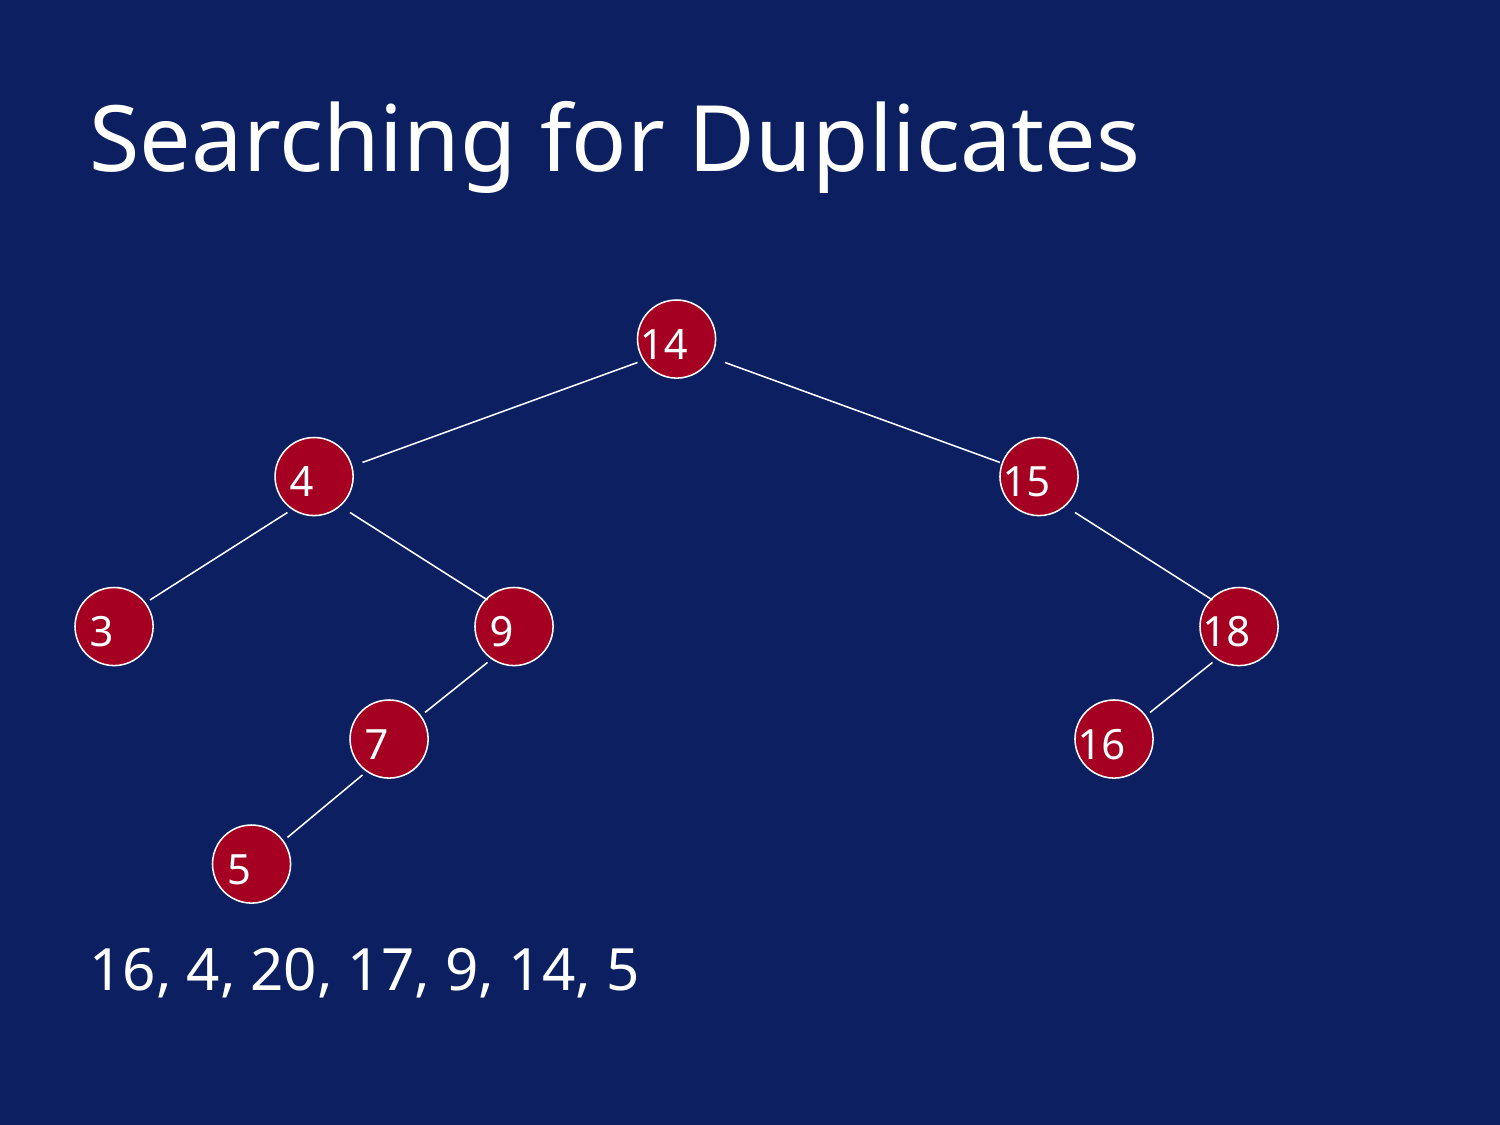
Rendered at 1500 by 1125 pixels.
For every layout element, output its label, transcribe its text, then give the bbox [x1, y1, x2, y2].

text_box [1074, 512, 1213, 601]
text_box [149, 512, 288, 601]
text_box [987, 437, 1079, 526]
list 16, 4, 20, 17, 9, 14, 5 [74, 924, 1425, 1038]
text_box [624, 299, 716, 389]
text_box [462, 587, 554, 676]
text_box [1062, 699, 1154, 789]
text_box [337, 699, 429, 789]
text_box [724, 362, 1001, 463]
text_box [287, 774, 363, 838]
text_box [424, 662, 488, 713]
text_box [1187, 587, 1279, 676]
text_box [1149, 662, 1213, 713]
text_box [362, 362, 638, 463]
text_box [349, 512, 488, 601]
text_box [62, 587, 154, 676]
title Searching for Duplicates [74, 59, 1425, 210]
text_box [199, 824, 291, 914]
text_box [262, 437, 354, 526]
